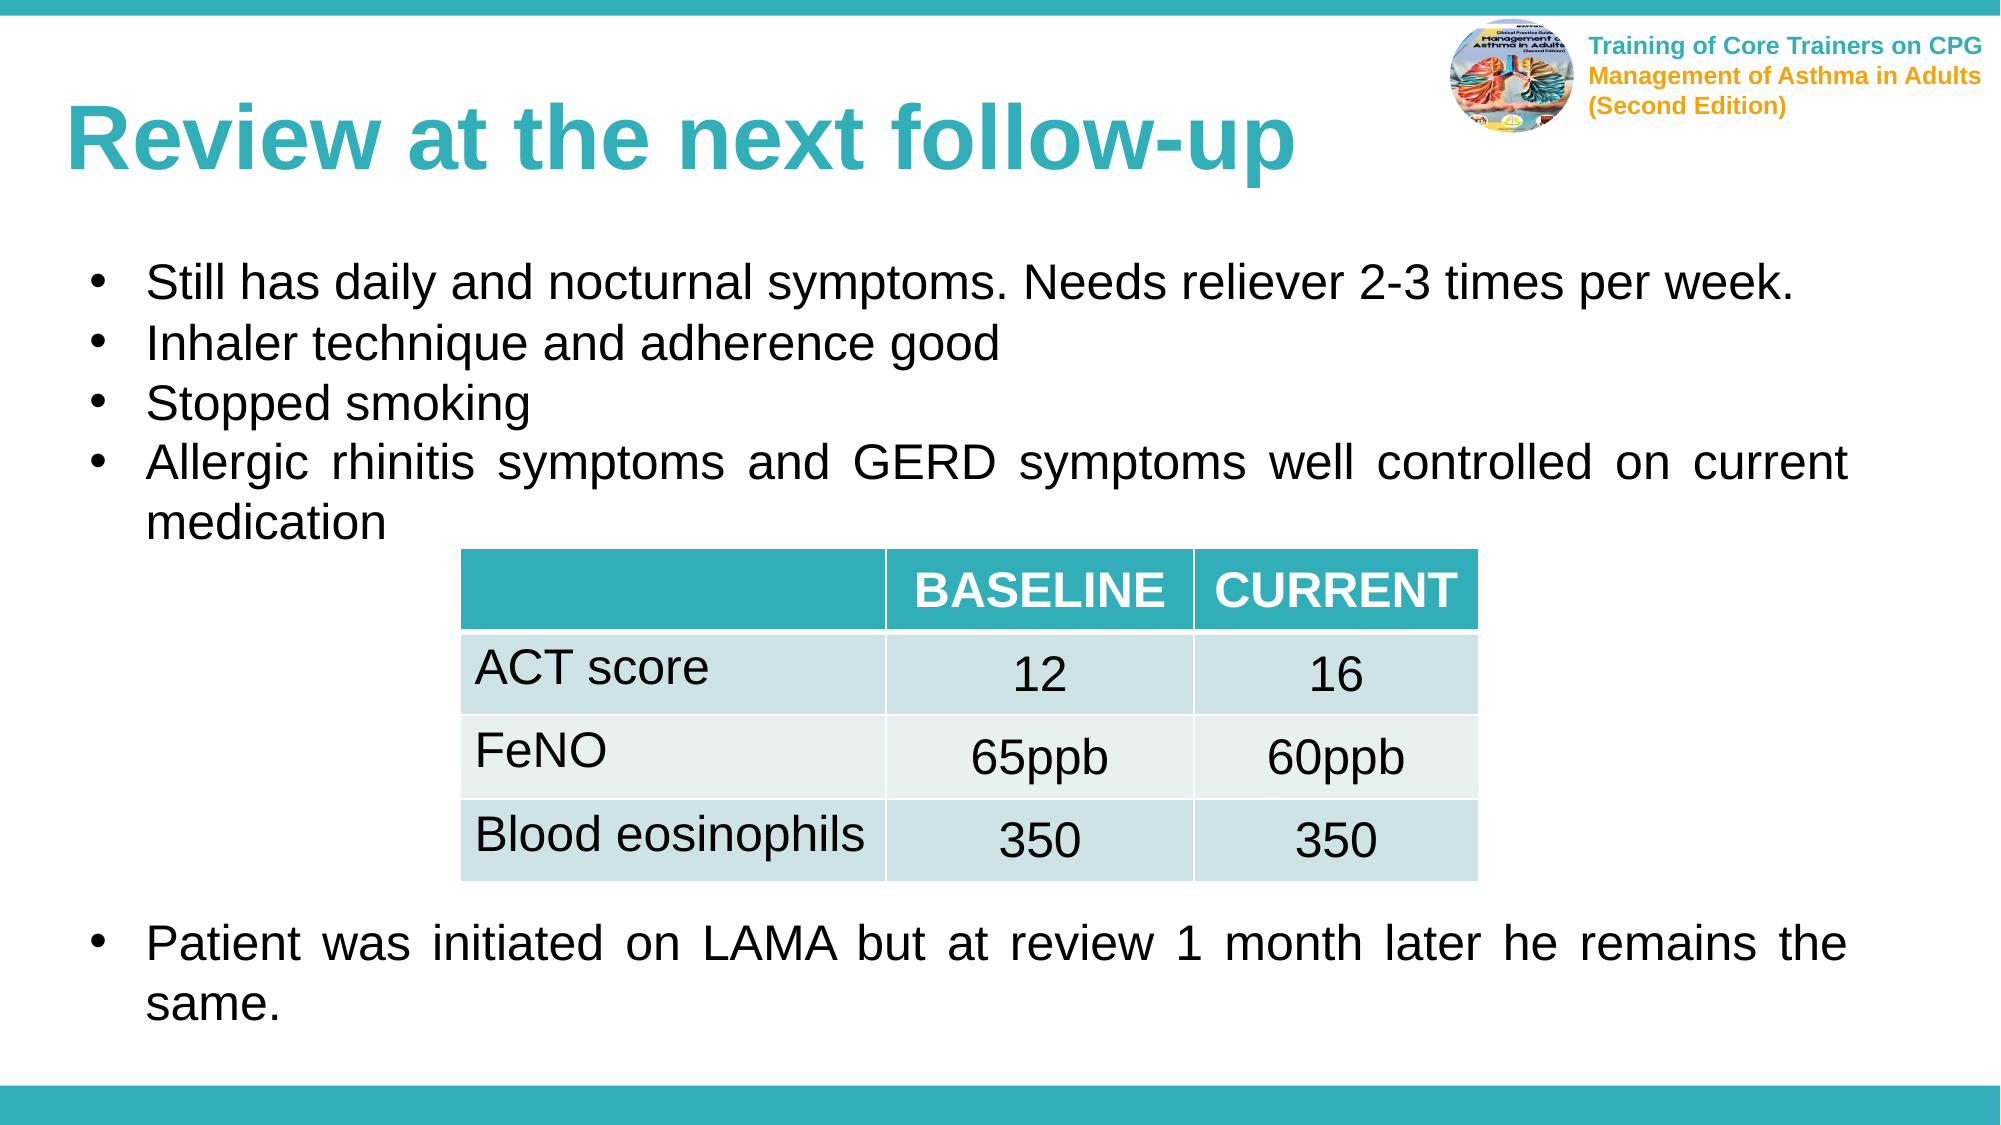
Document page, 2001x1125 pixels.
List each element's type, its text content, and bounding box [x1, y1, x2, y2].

text_box Still has daily and nocturnal symptoms. Needs reliever 2-3 times per week. Inhaler technique and adherence good Stopped smoking Allergic rhinitis symptoms and GERD symptoms well controlled on current medication Patient was initiated on LAMA but at review 1 month later he remains the same. [74, 242, 1864, 1038]
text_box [1449, 18, 2000, 133]
table_cell 350 [887, 800, 1193, 881]
table_cell 65ppb [887, 716, 1193, 798]
table_cell 60ppb [1195, 716, 1478, 798]
table_cell 16 [1195, 635, 1478, 714]
table_cell Blood eosinophils [461, 800, 885, 881]
table_header BASELINE [887, 549, 1193, 629]
table_cell 350 [1195, 800, 1478, 881]
table_cell ACT score [461, 635, 885, 714]
table_header CURRENT [1195, 549, 1478, 629]
text_box Review at the next follow-up [0, 69, 2000, 196]
table_cell 12 [887, 635, 1193, 714]
table_cell FeNO [461, 716, 885, 798]
table_header [461, 549, 885, 629]
